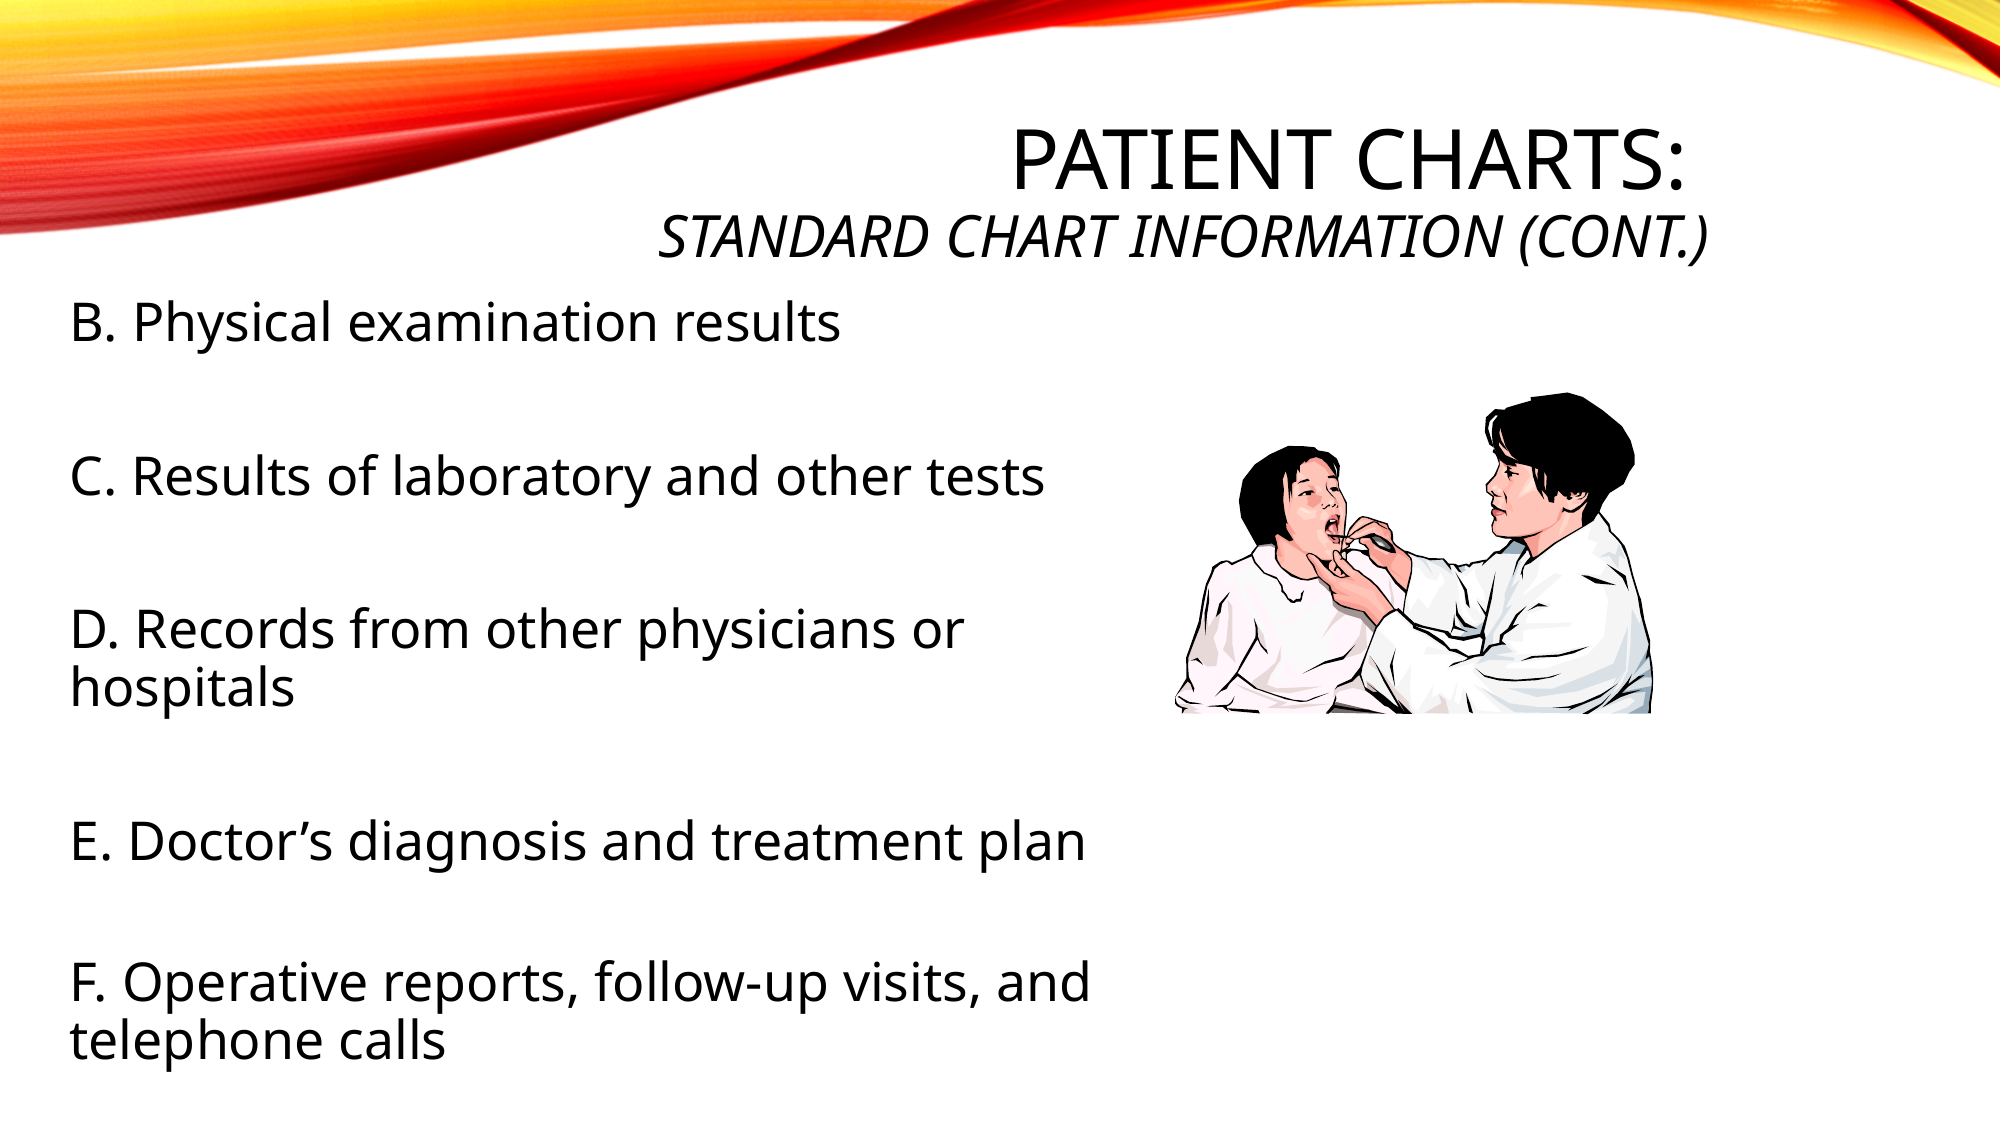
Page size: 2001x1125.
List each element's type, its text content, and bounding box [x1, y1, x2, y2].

title Patient Charts: Standard Chart Information (cont.) [474, 99, 1725, 288]
list B. Physical examination results C. Results of laboratory and other tests D. Records from other physicians or hospitals E. Doctor’s diagnosis and treatment plan F. Operative reports, follow-up visits, and telephone calls [54, 287, 1175, 1080]
picture [1174, 387, 1659, 720]
picture [0, 0, 2000, 237]
